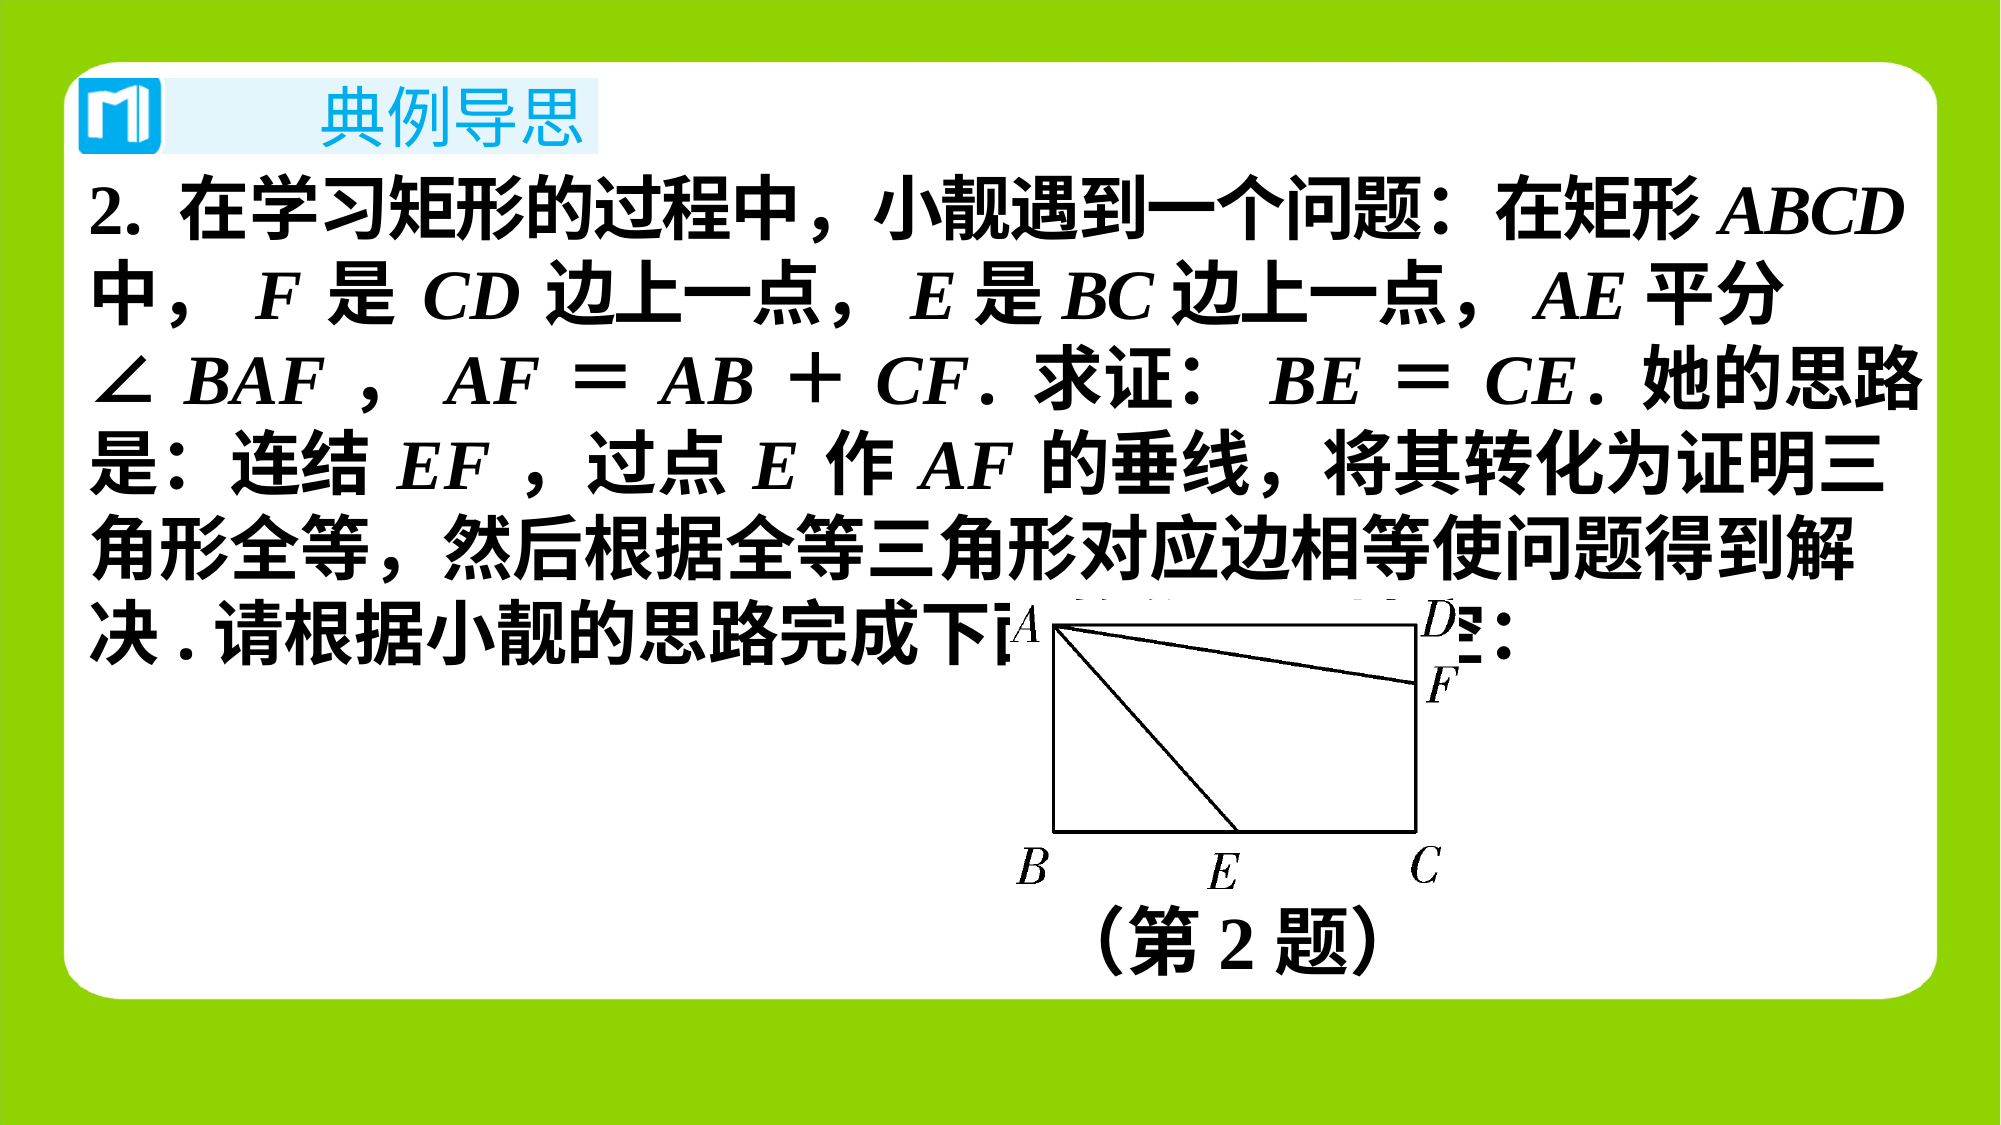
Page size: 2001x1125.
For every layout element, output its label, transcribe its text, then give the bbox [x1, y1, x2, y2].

picture [0, 0, 2001, 1125]
text_box 2. 在学习矩形的过程中，小靓遇到一个问题：在矩形ABCD 中，F是CD边上一点，E是BC边上一点，AE平分∠BAF，AF＝AB＋CF. 求证：BE＝CE. 她的思路是：连结EF，过点E作AF的垂线，将其转化为证明三角形全等，然后根据全等三角形对应边相等使问题得到解决.请根据小靓的思路完成下面的作图与填空： [88, 163, 1933, 710]
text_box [1010, 600, 1459, 986]
